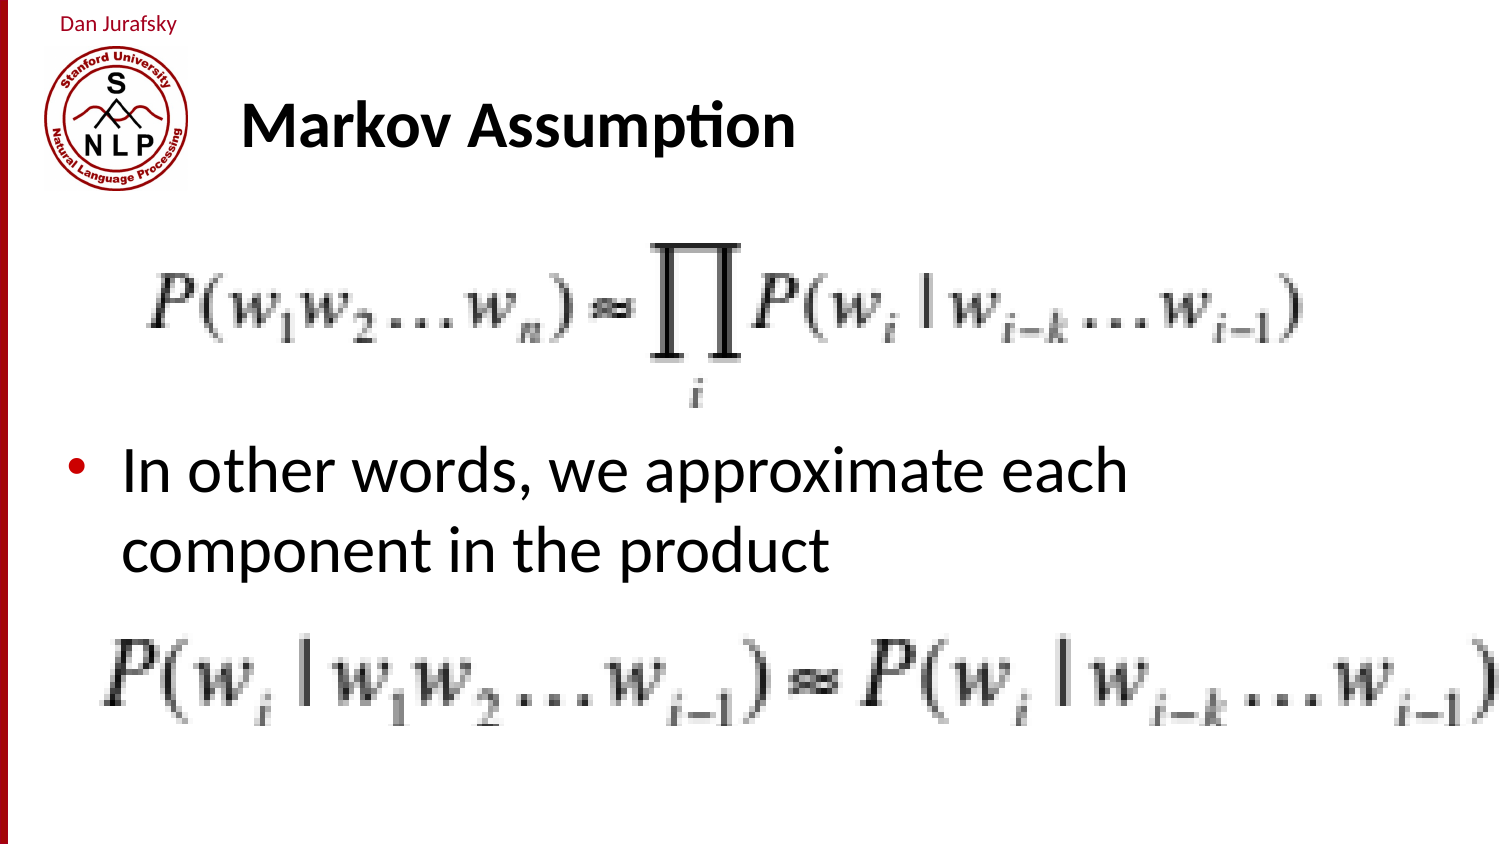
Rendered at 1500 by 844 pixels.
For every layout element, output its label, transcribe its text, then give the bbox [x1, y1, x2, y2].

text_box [137, 234, 1304, 414]
list In other words, we approximate each component in the product [50, 221, 1450, 769]
picture [44, 46, 188, 191]
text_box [88, 621, 1500, 726]
title Markov Assumption [225, 46, 1450, 169]
